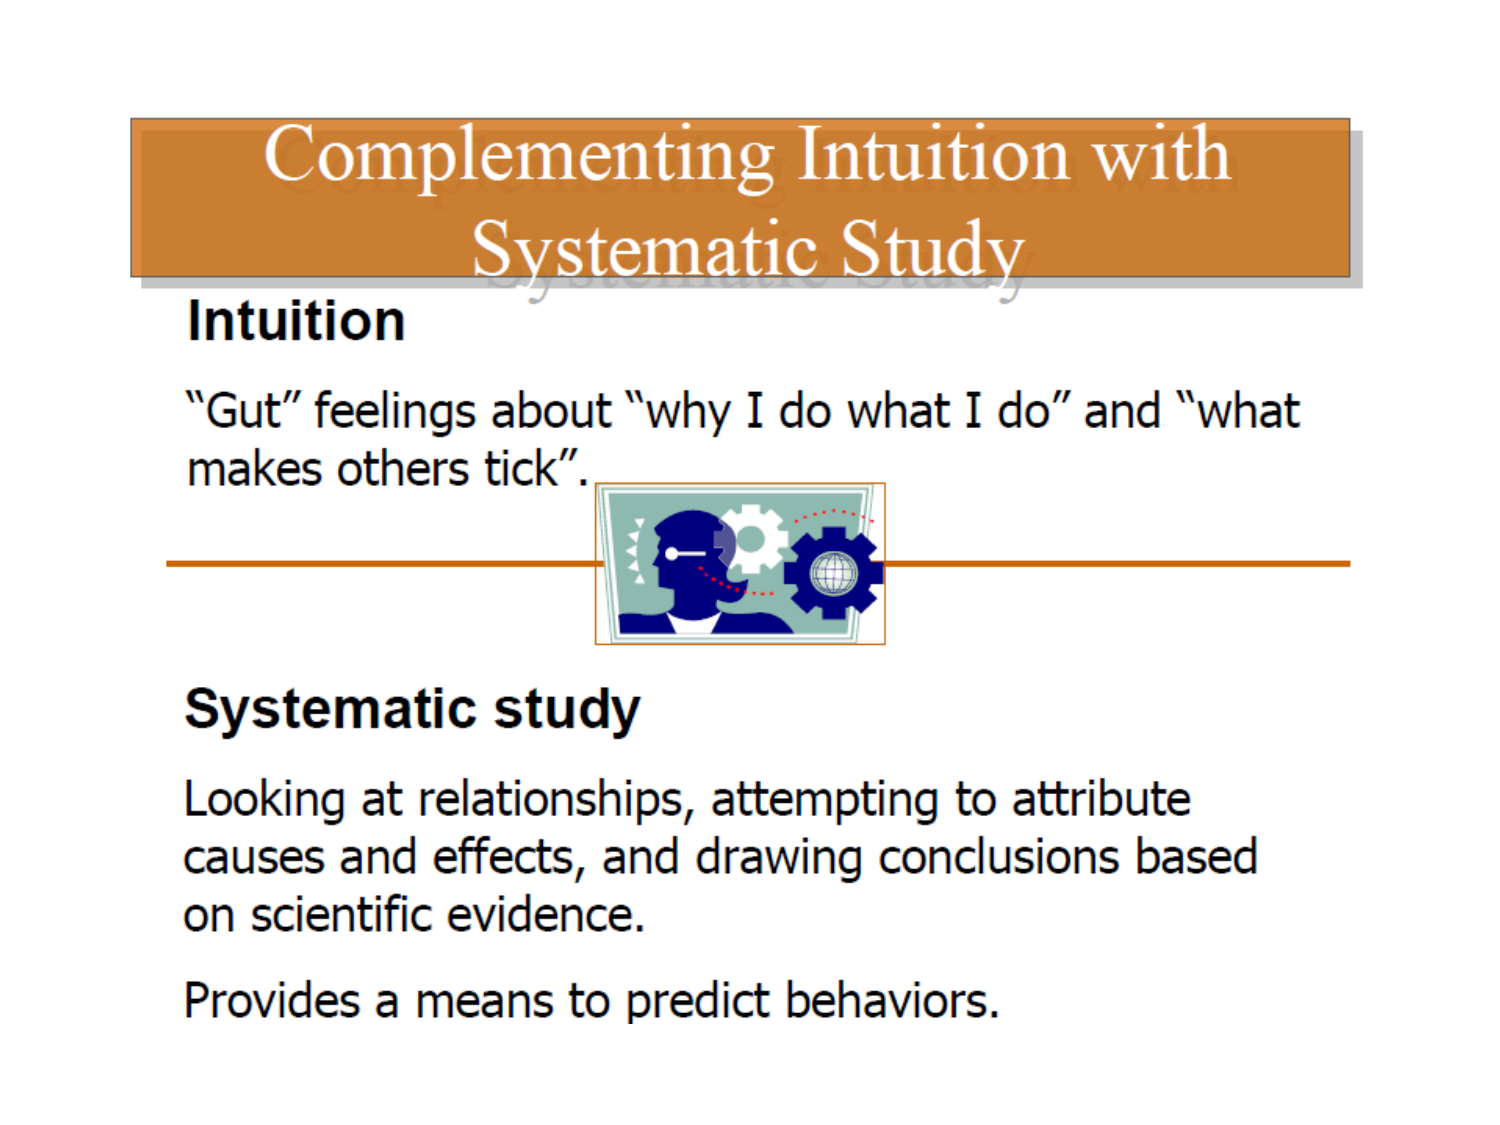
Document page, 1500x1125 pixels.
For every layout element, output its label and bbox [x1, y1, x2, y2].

picture [93, 101, 1407, 1024]
